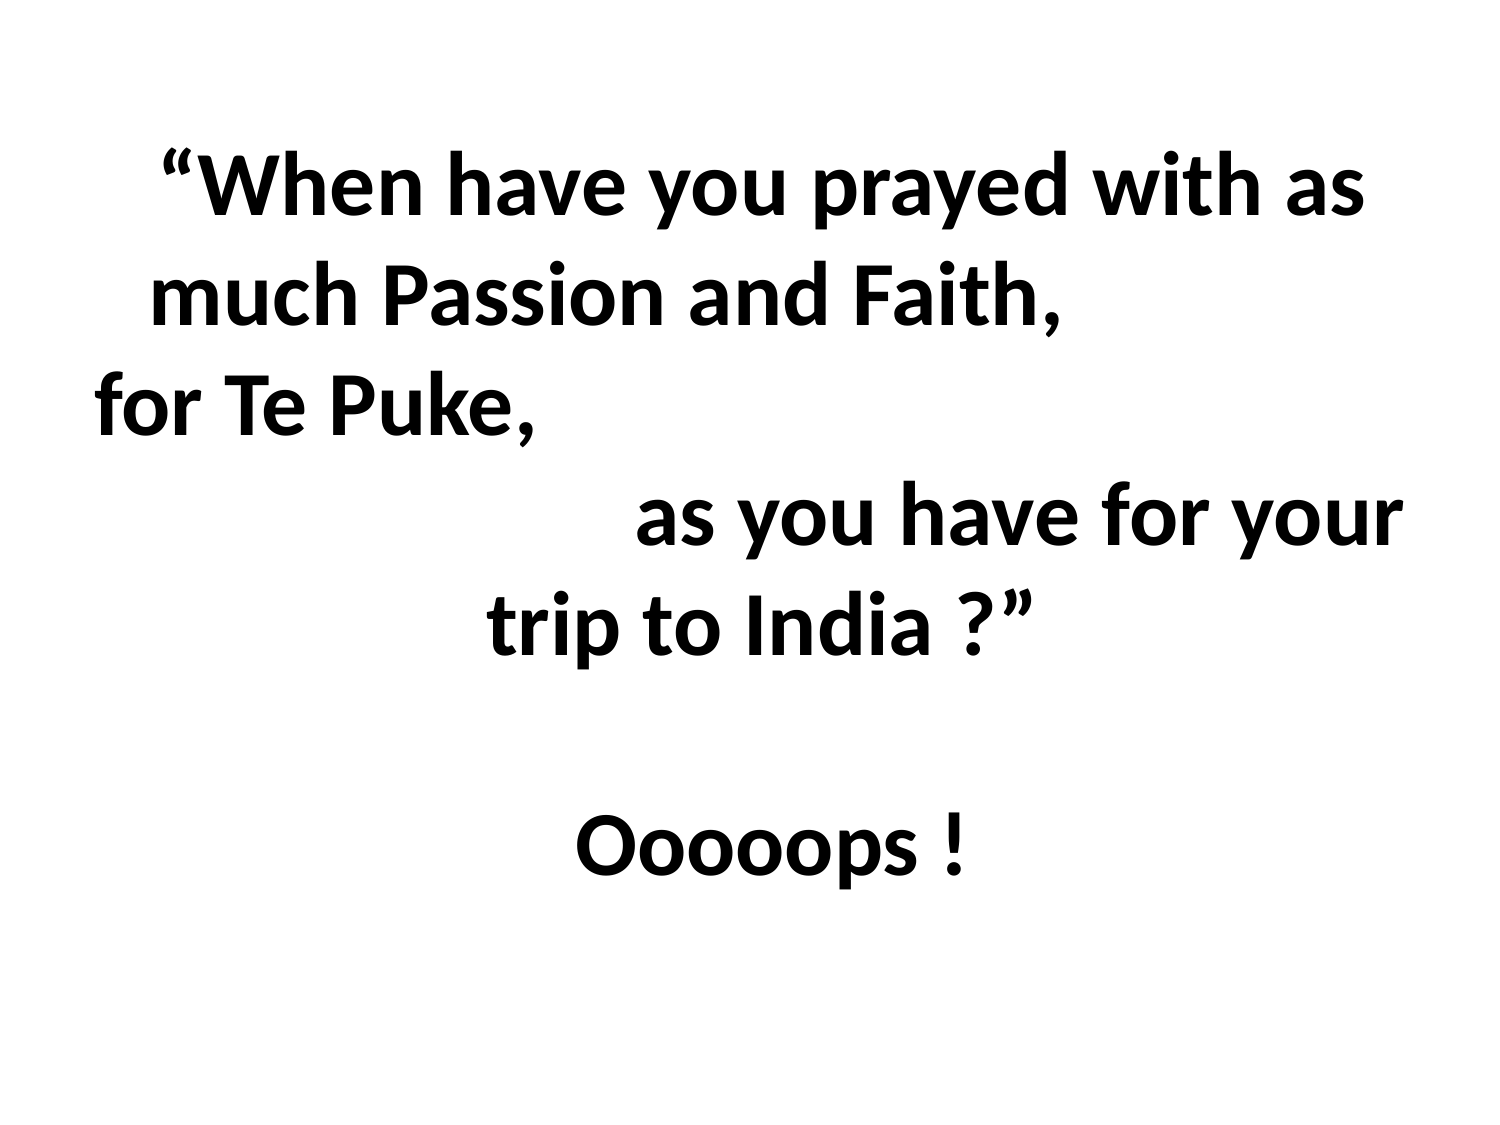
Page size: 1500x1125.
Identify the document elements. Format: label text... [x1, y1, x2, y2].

title “When have you prayed with as much Passion and Faith, for Te Puke, as you have for your trip to India ?” Ooooops ! [75, 112, 1450, 905]
